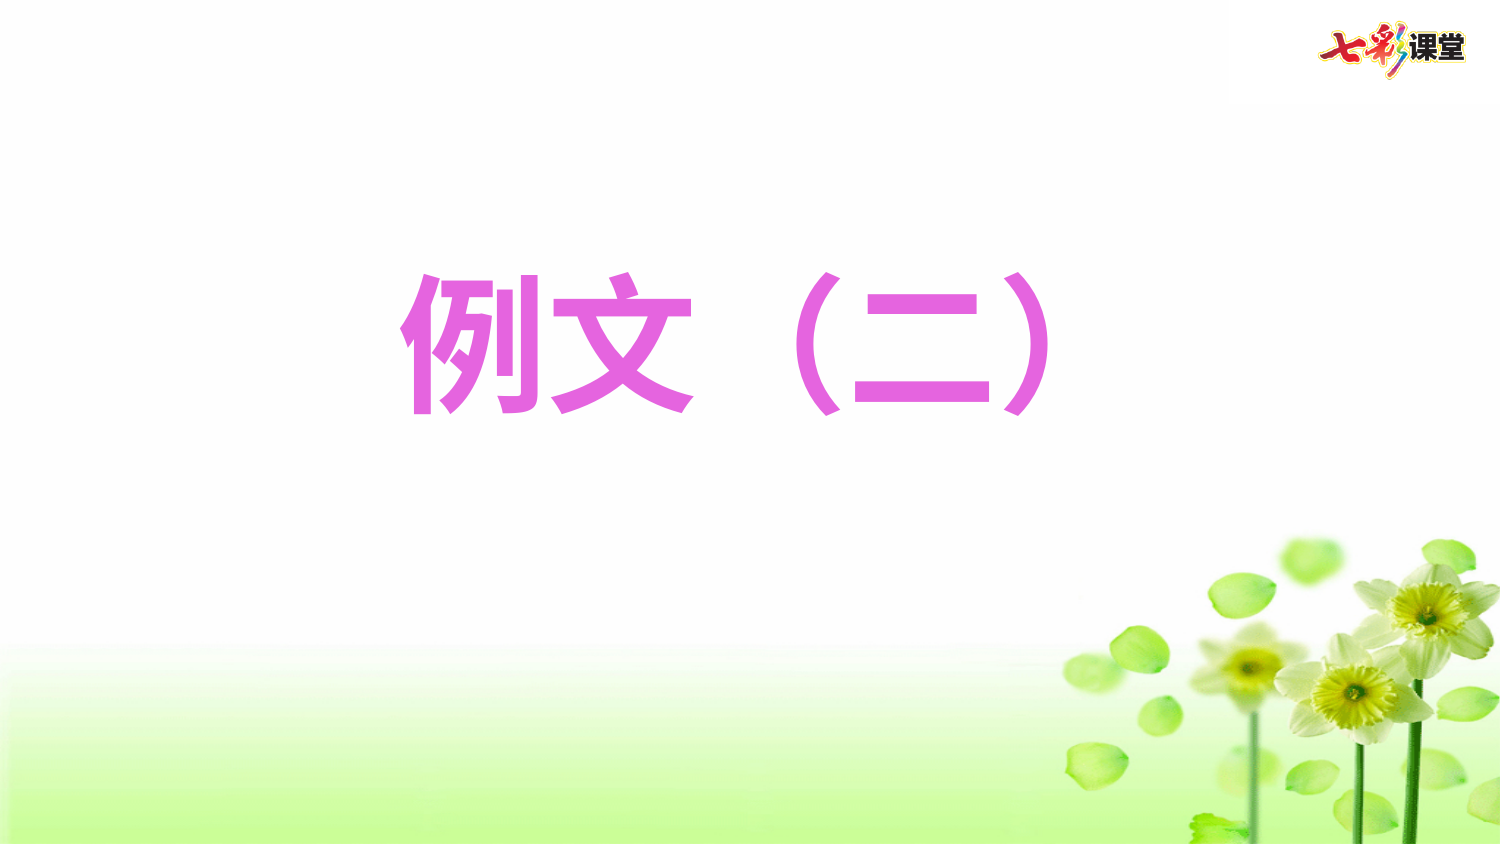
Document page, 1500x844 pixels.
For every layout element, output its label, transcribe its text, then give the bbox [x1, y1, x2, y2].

picture [0, 0, 1500, 844]
text_box 例文（二） [301, 244, 1243, 439]
